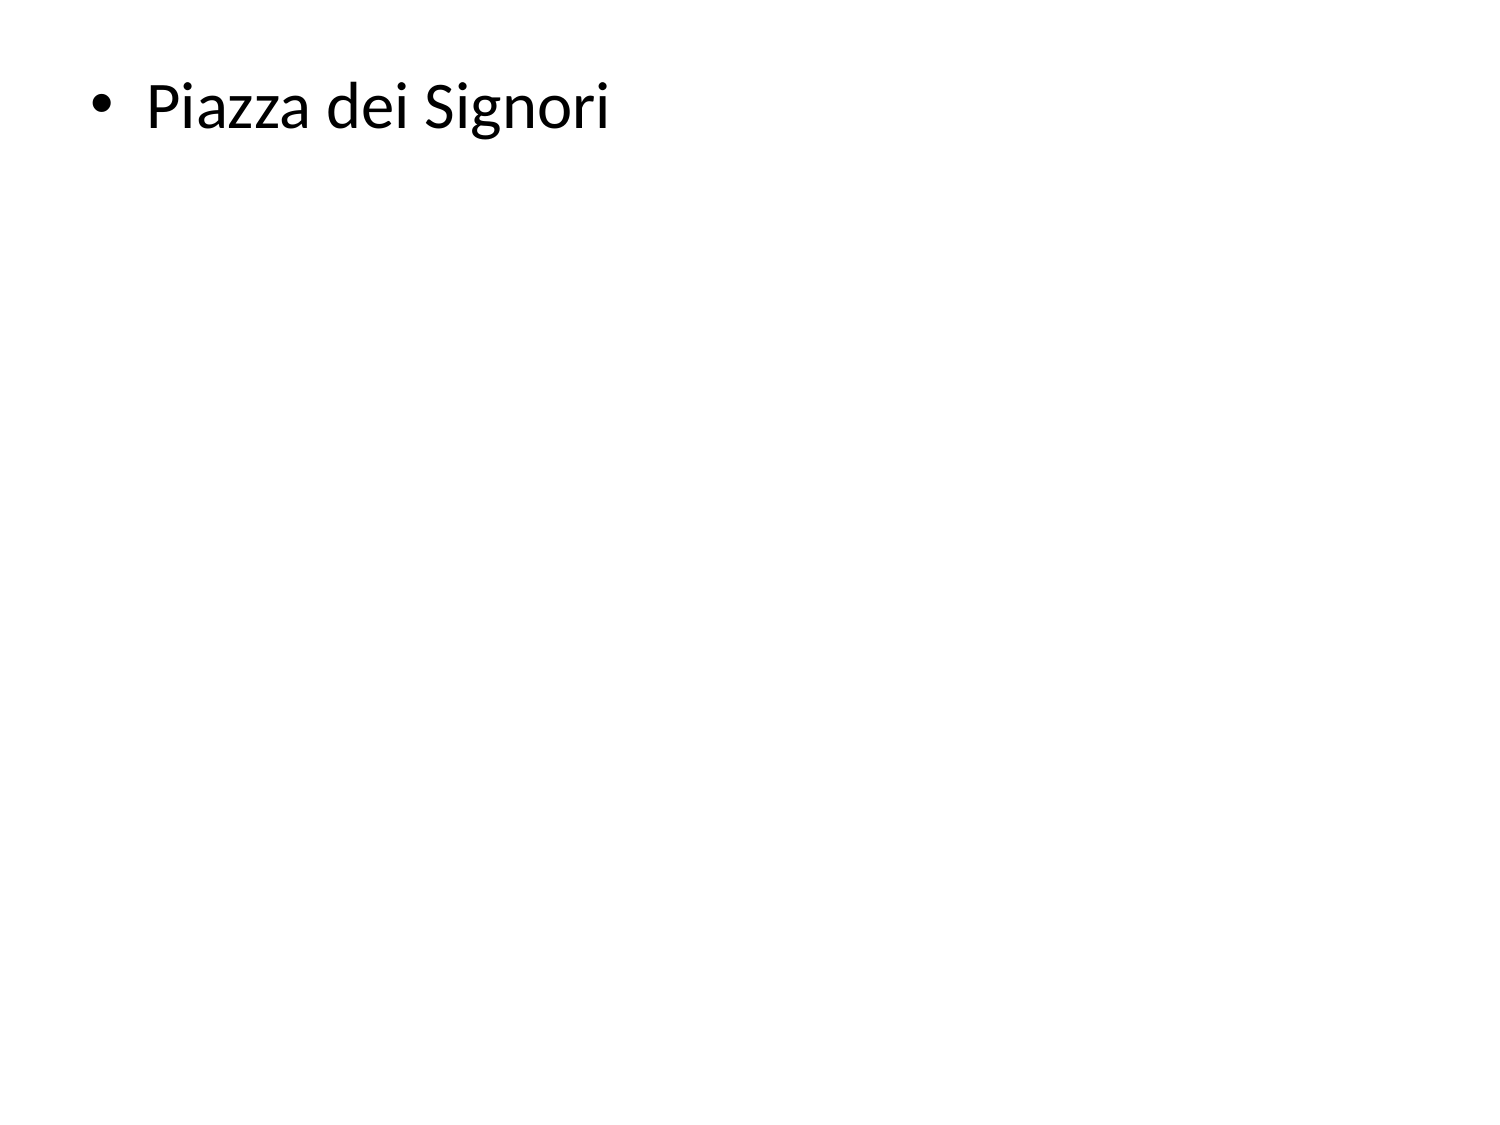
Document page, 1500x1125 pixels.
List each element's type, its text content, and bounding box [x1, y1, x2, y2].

list Piazza dei Signori [75, 54, 1425, 1005]
